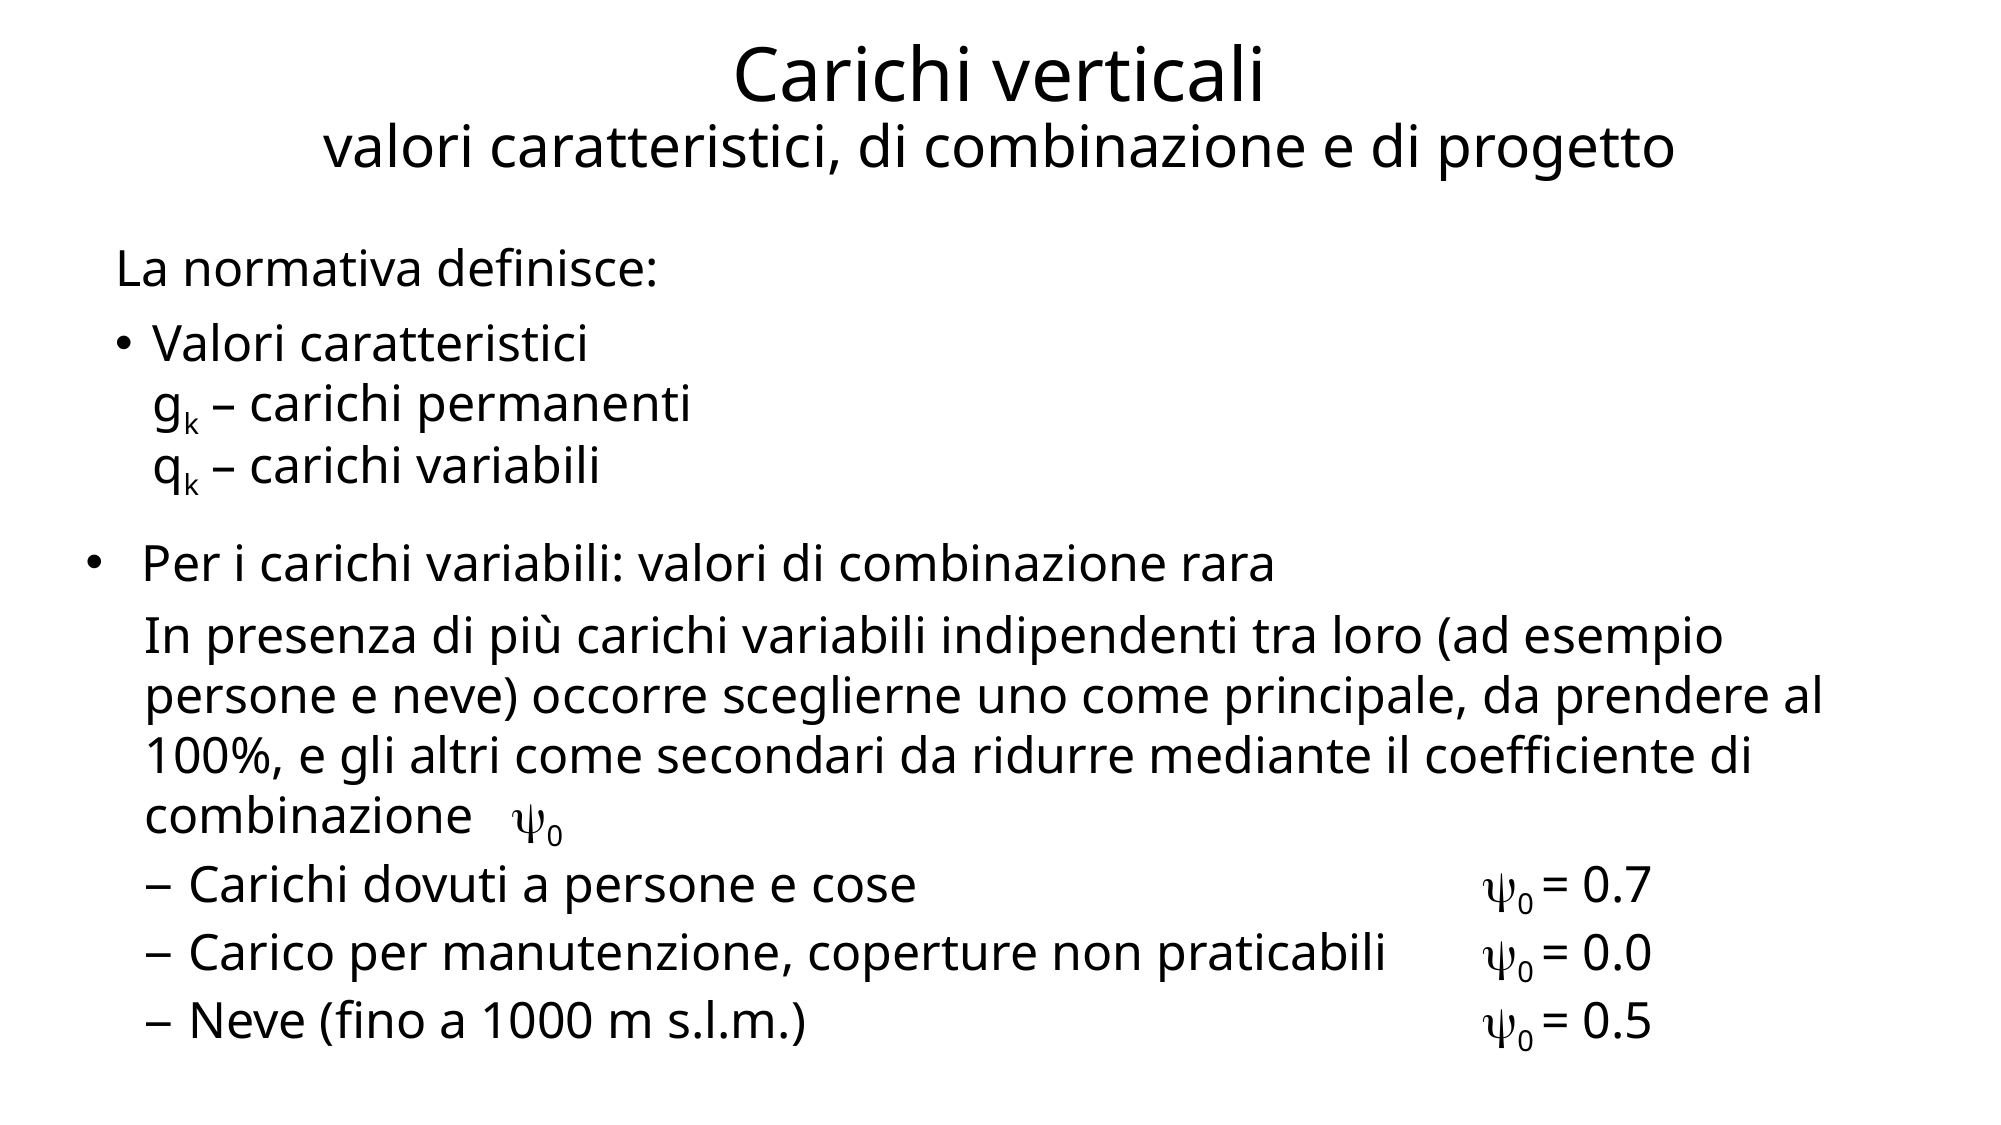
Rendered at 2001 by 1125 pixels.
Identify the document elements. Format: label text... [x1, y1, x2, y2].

text_box Per i carichi variabili: valori di combinazione rara In presenza di più carichi variabili indipendenti tra loro (ad esempio persone e neve) occorre sceglierne uno come principale, da prendere al 100%, e gli altri come secondari da ridurre mediante il coefficiente di combinazione 0 Carichi dovuti a persone e cose 0 = 0.7 Carico per manutenzione, coperture non praticabili 0 = 0.0 Neve (fino a 1000 m s.l.m.) 0 = 0.5 [70, 523, 1902, 1004]
title Carichi verticali valori caratteristici, di combinazione e di progetto [137, 0, 1863, 218]
text_box La normativa definisce: Valori caratteristici gk – carichi permanenti qk – carichi variabili [100, 236, 1931, 514]
